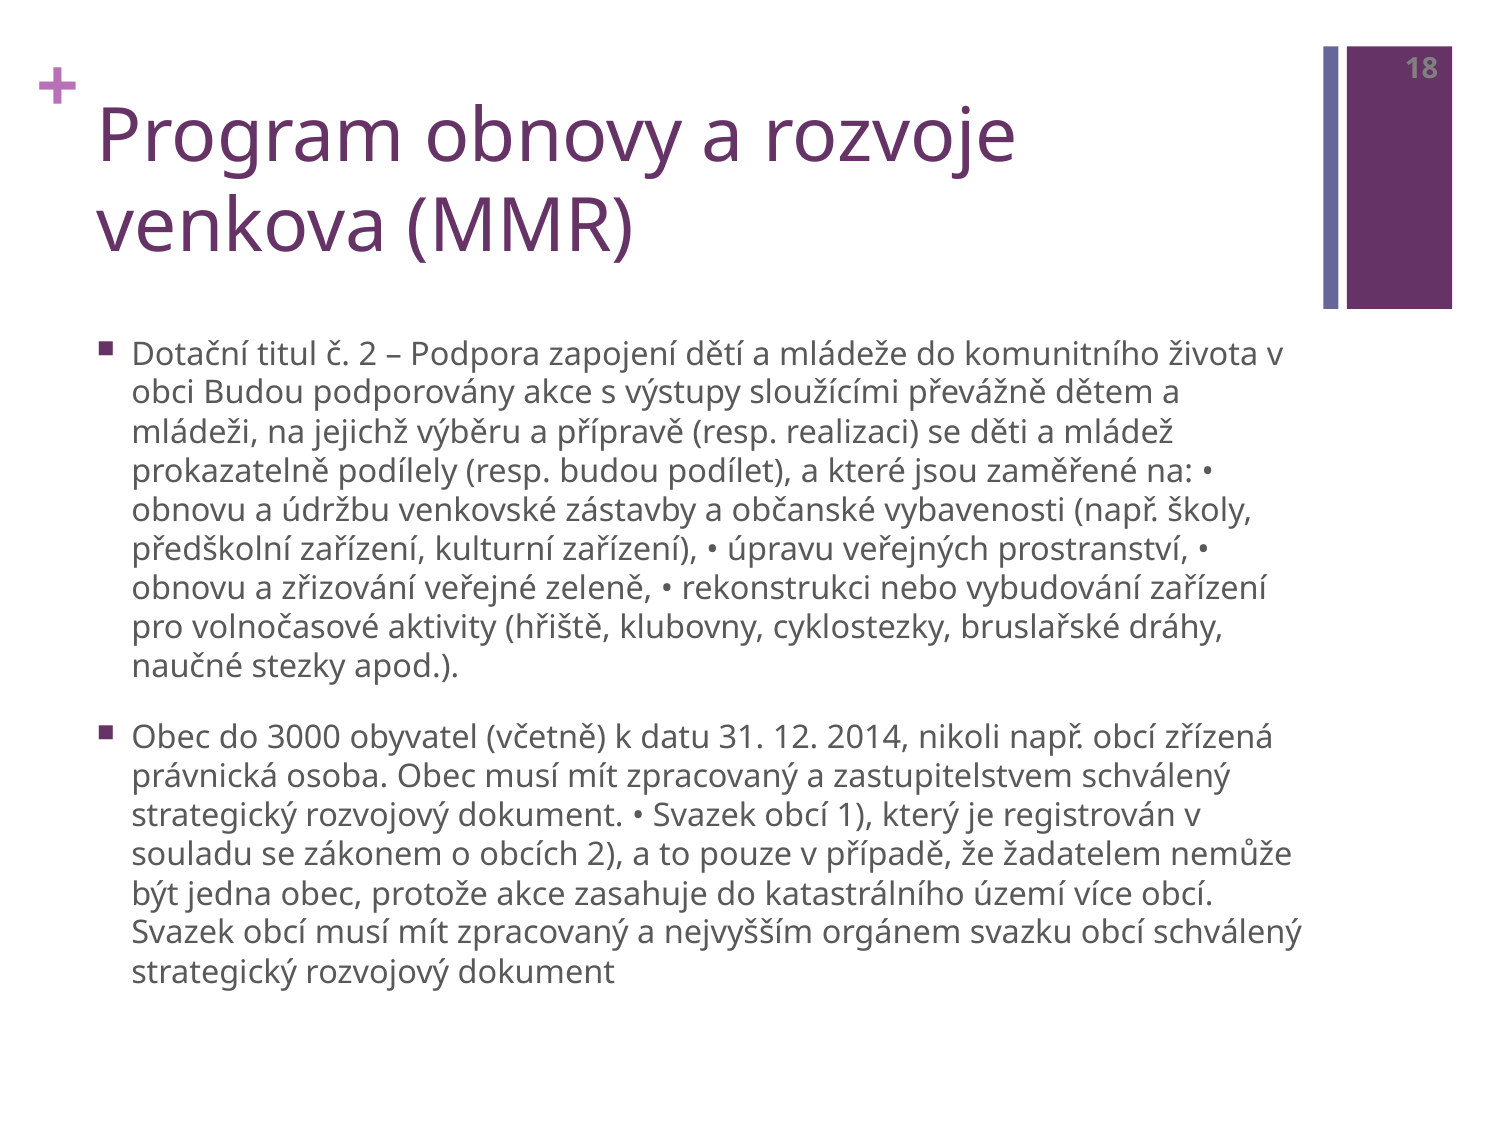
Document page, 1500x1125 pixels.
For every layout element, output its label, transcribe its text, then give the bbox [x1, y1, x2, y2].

slide_number 18 [1362, 39, 1454, 100]
list Dotační titul č. 2 – Podpora zapojení dětí a mládeže do komunitního života v obci Budou podporovány akce s výstupy sloužícími převážně dětem a mládeži, na jejichž výběru a přípravě (resp. realizaci) se děti a mládež prokazatelně podílely (resp. budou podílet), a které jsou zaměřené na: • obnovu a údržbu venkovské zástavby a občanské vybavenosti (např. školy, předškolní zařízení, kulturní zařízení), • úpravu veřejných prostranství, • obnovu a zřizování veřejné zeleně, • rekonstrukci nebo vybudování zařízení pro volnočasové aktivity (hřiště, klubovny, cyklostezky, bruslařské dráhy, naučné stezky apod.). Obec do 3000 obyvatel (včetně) k datu 31. 12. 2014, nikoli např. obcí zřízená právnická osoba. Obec musí mít zpracovaný a zastupitelstvem schválený strategický rozvojový dokument. • Svazek obcí 1), který je registrován v souladu se zákonem o obcích 2), a to pouze v případě, že žadatelem nemůže být jedna obec, protože akce zasahuje do katastrálního území více obcí. Svazek obcí musí mít zpracovaný a nejvyšším orgánem svazku obcí schválený strategický rozvojový dokument [81, 324, 1322, 1005]
title Program obnovy a rozvoje venkova (MMR) [81, 79, 1322, 263]
